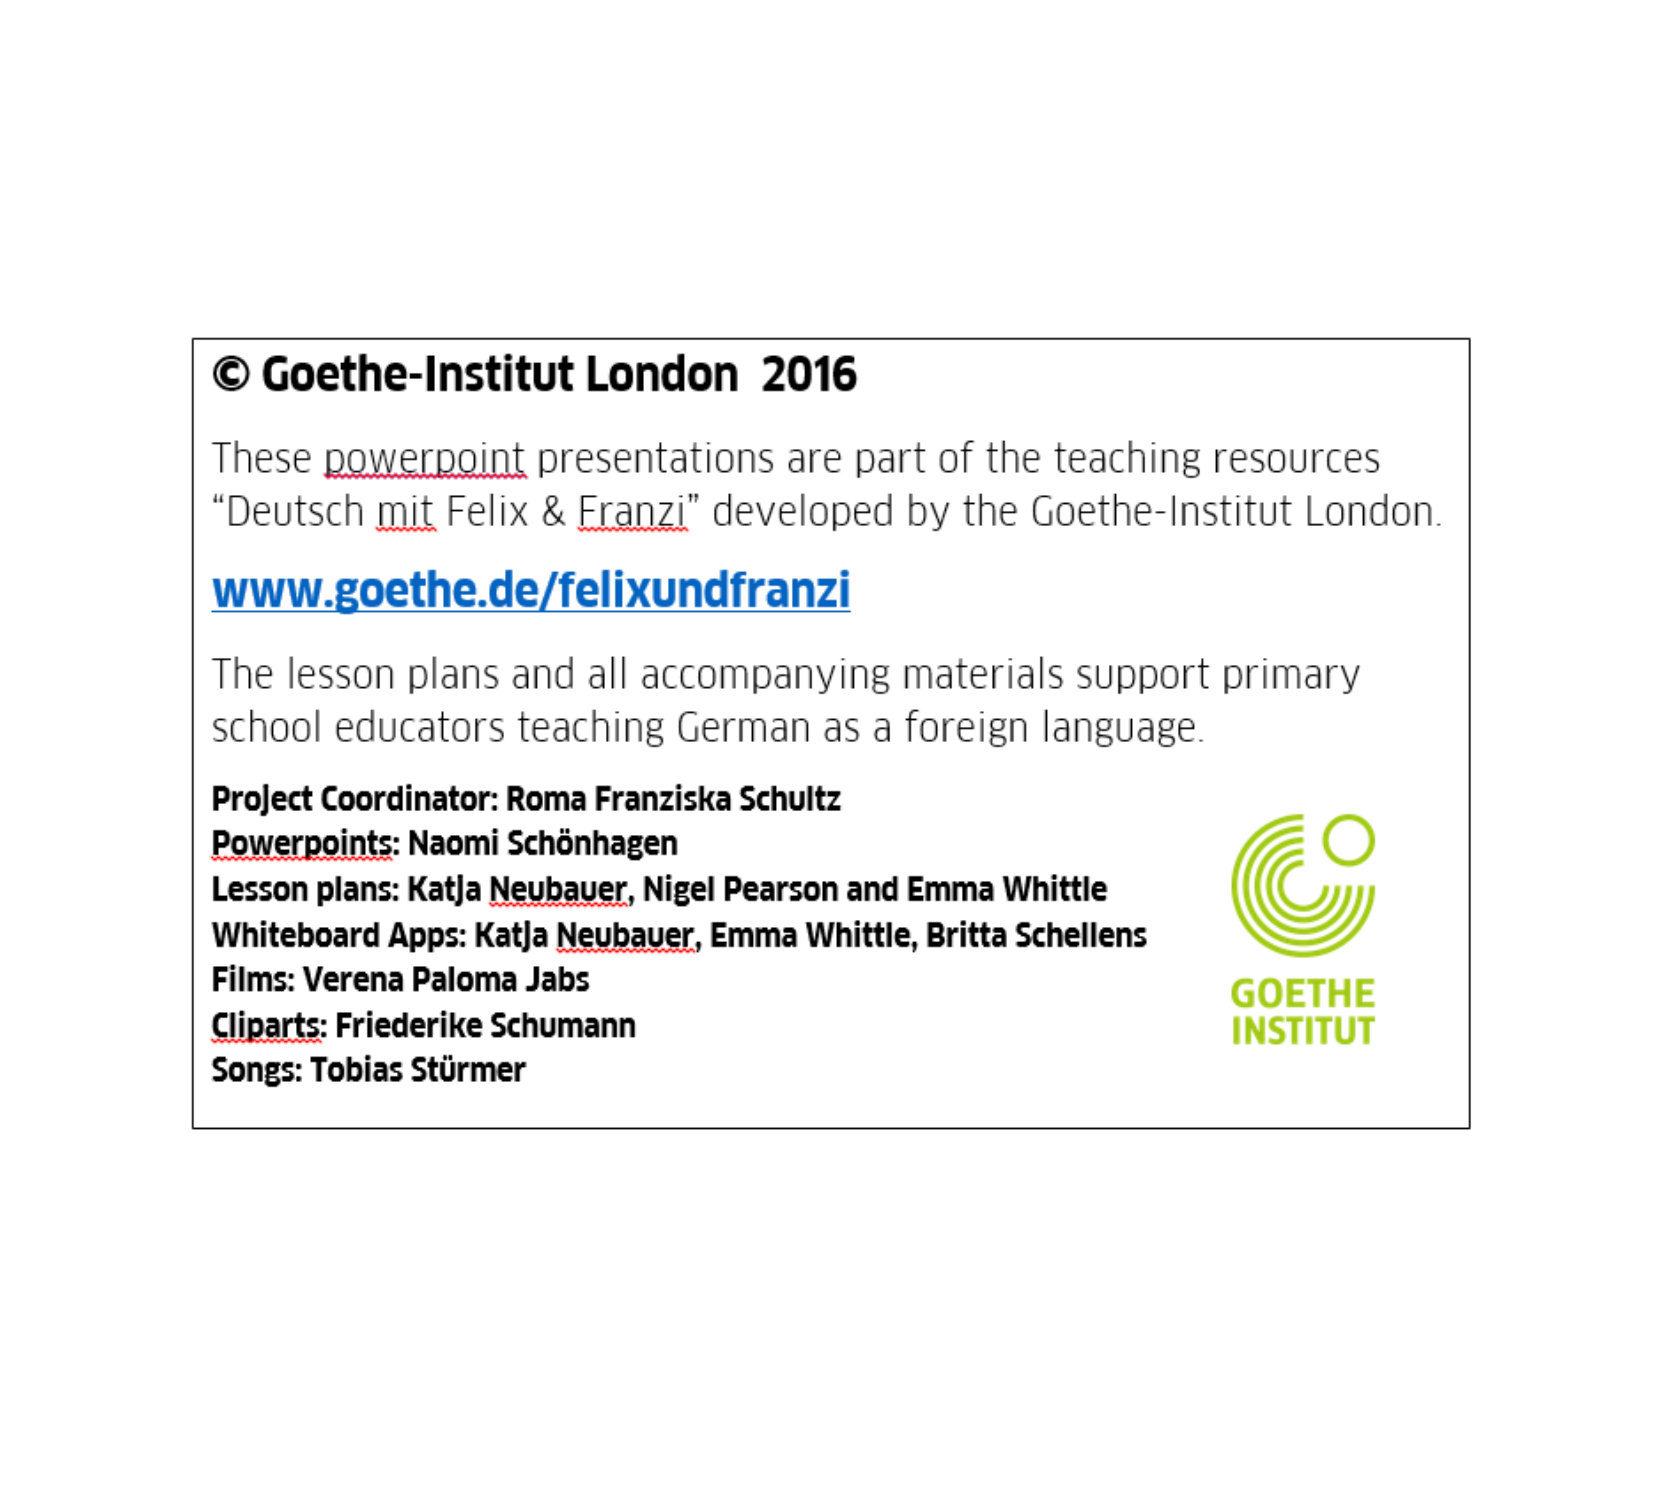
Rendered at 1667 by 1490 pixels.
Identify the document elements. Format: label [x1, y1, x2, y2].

picture [112, 271, 1554, 1206]
